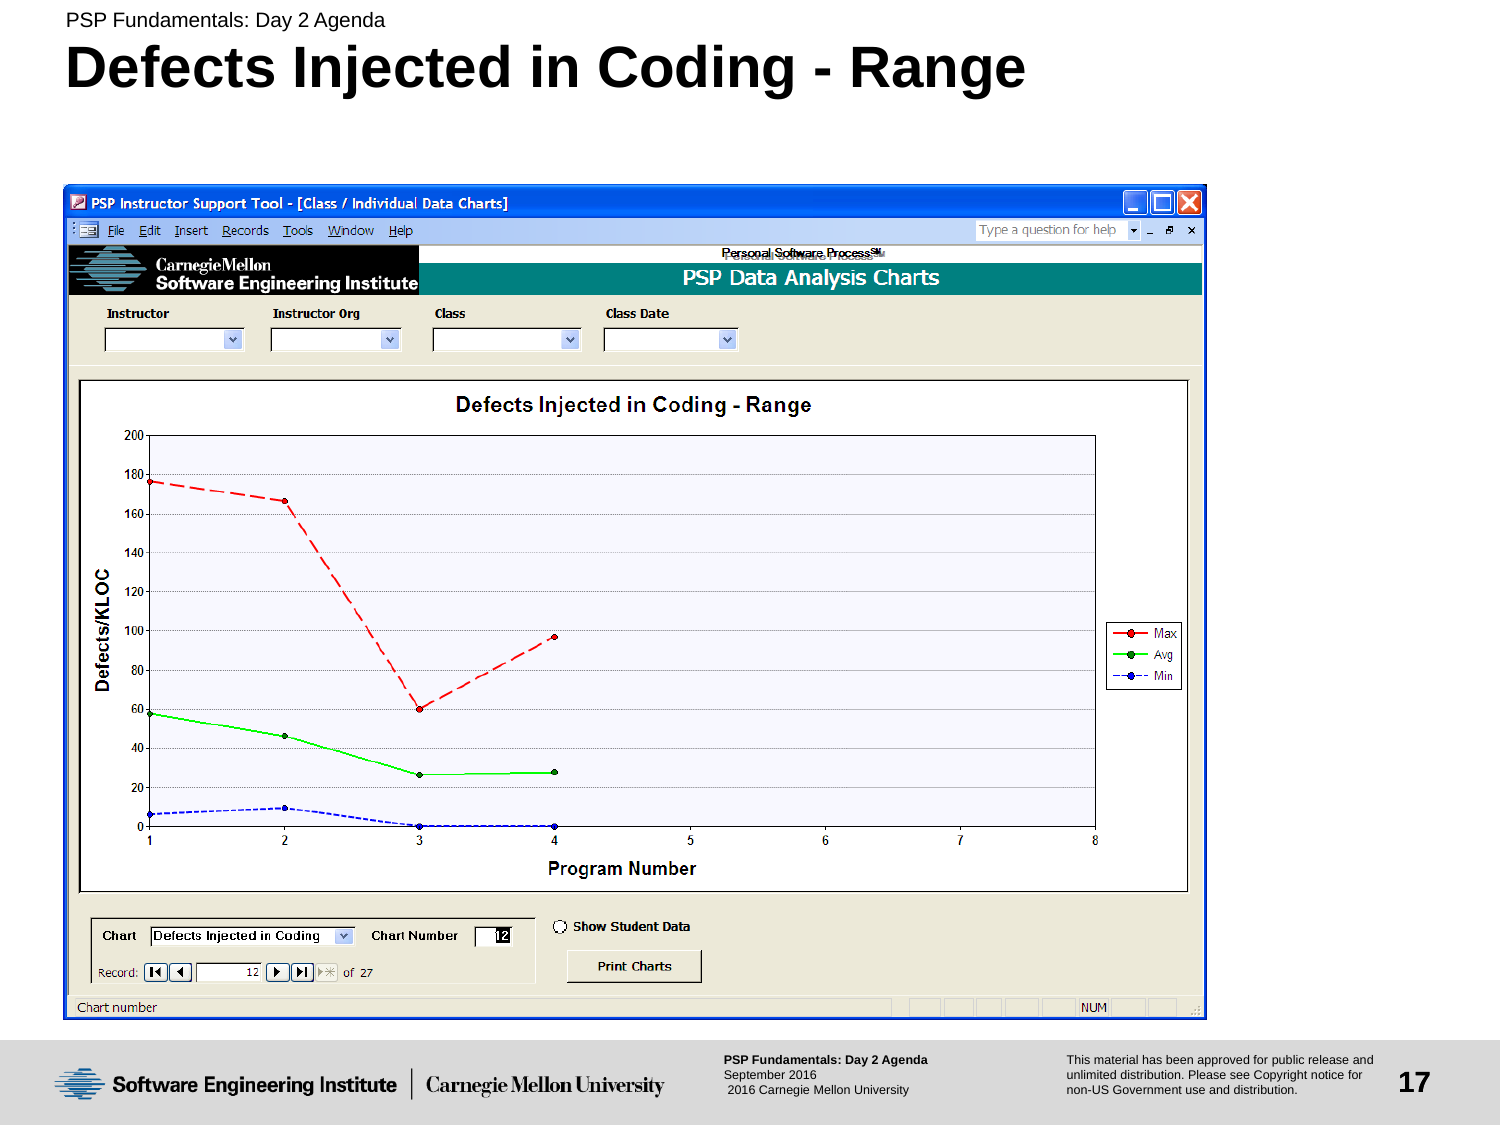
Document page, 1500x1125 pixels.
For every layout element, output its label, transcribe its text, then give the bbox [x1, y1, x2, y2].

picture [46, 1061, 673, 1104]
title Defects Injected in Coding - Range [65, 37, 1430, 148]
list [63, 184, 1207, 1020]
